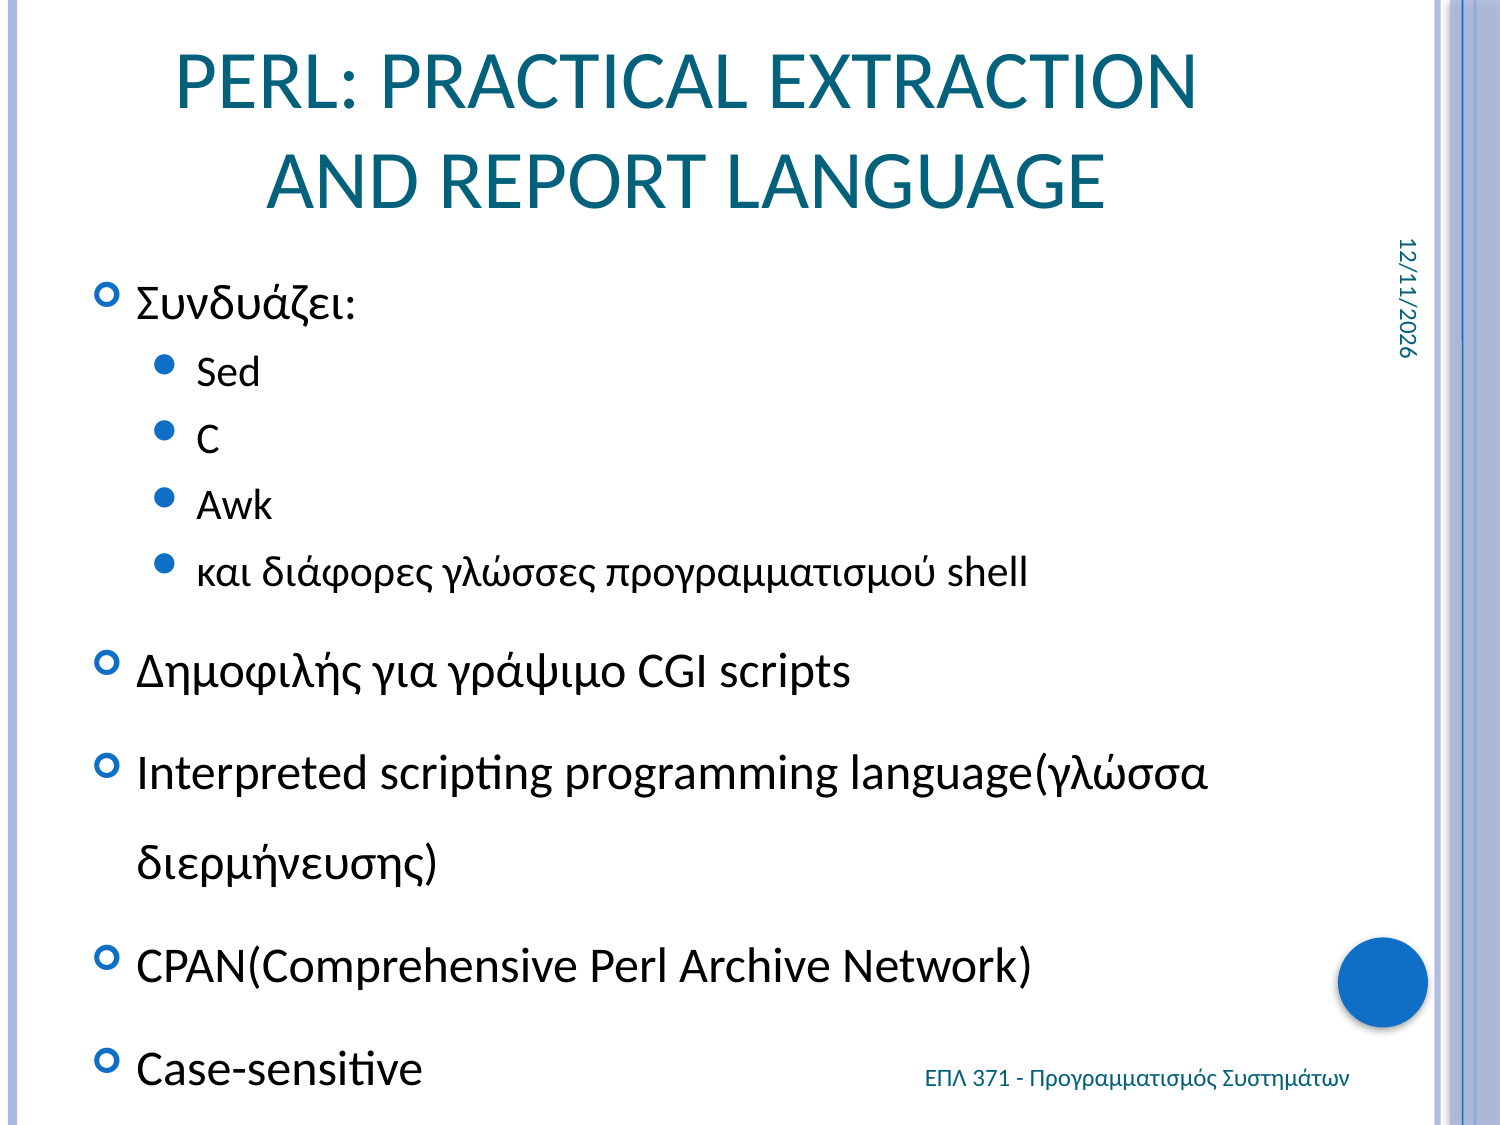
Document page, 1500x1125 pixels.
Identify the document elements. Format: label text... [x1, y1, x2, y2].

title PERL: Practical Extraction and Report Language [75, 45, 1300, 233]
footer ΕΠΛ 371 - Προγραμματισμός Συστημάτων [910, 1046, 1436, 1107]
list Συνδυάζει: Sed C Awk και διάφορες γλώσσες προγραμματισμού shell Δημοφιλής για γράψιμο CGI scripts Interpreted scripting programming language(γλώσσα διερμήνευσης) CPAN(Comprehensive Perl Archive Network) Case-sensitive [76, 231, 1436, 1106]
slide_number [1378, 43, 1442, 374]
